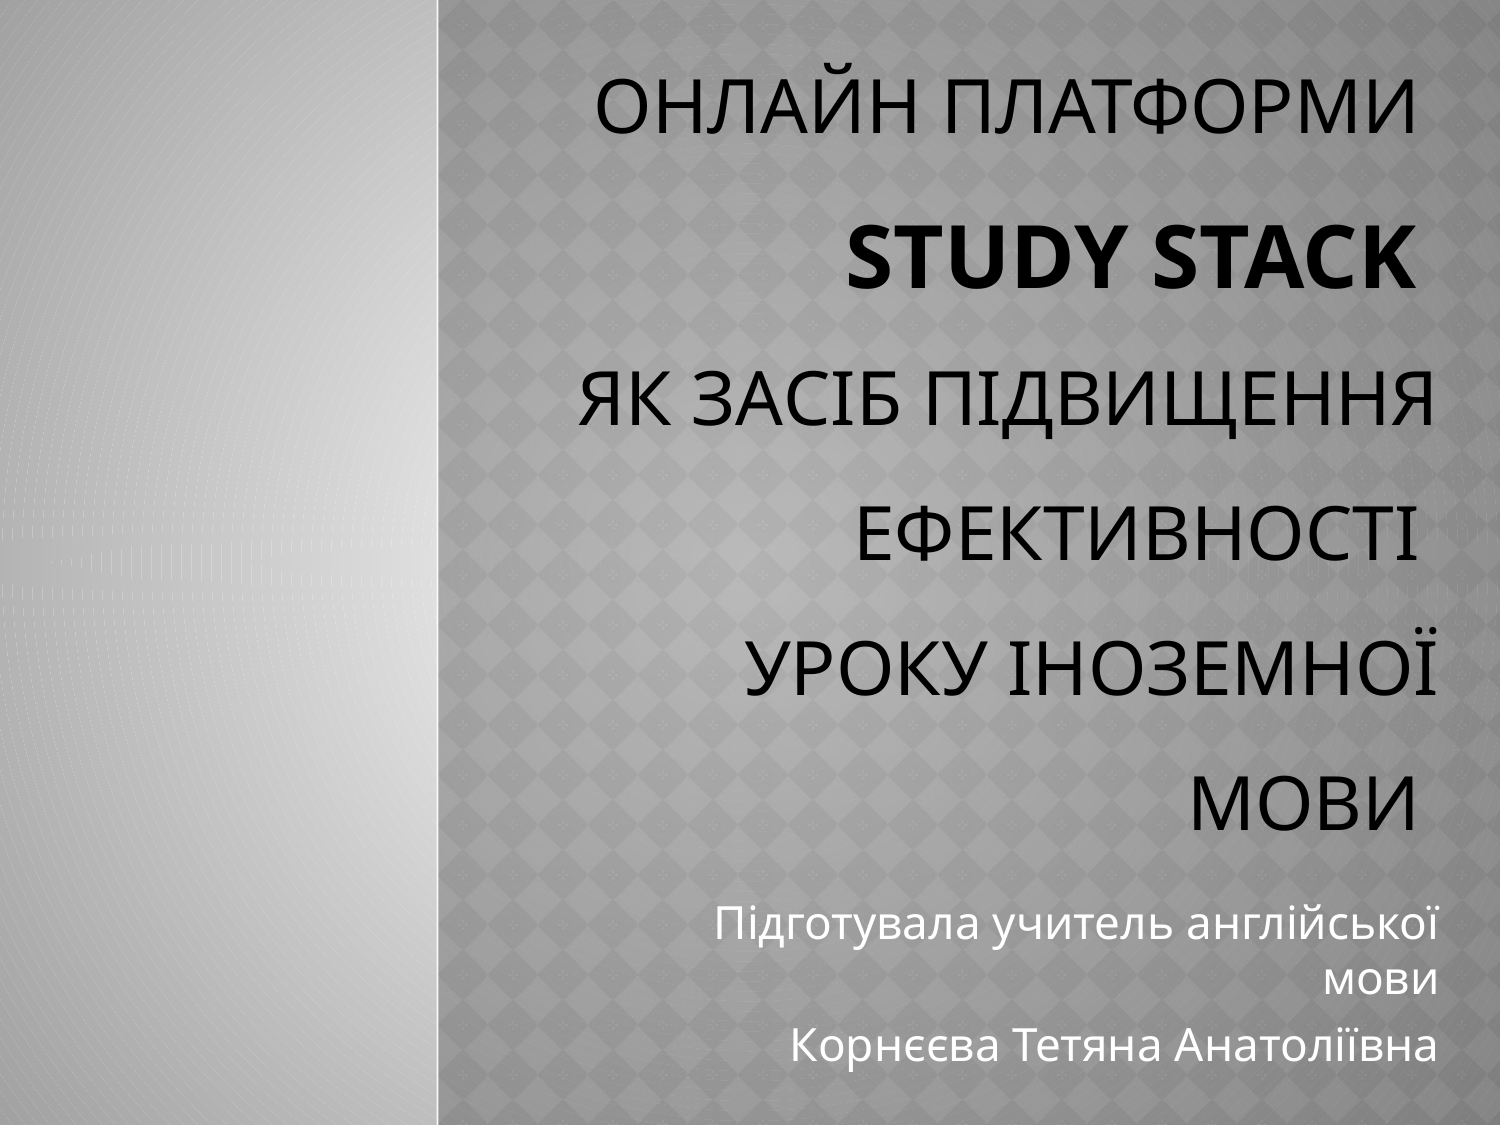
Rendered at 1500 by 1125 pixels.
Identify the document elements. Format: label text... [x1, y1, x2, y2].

title Застосування онлайн платформи Study stack як засіб підвищення ефективності уроку іноземної мови [513, 66, 1447, 846]
subtitle Підготувала учитель англійської мови Корнєєва Тетяна Анатоліївна [608, 893, 1448, 1074]
